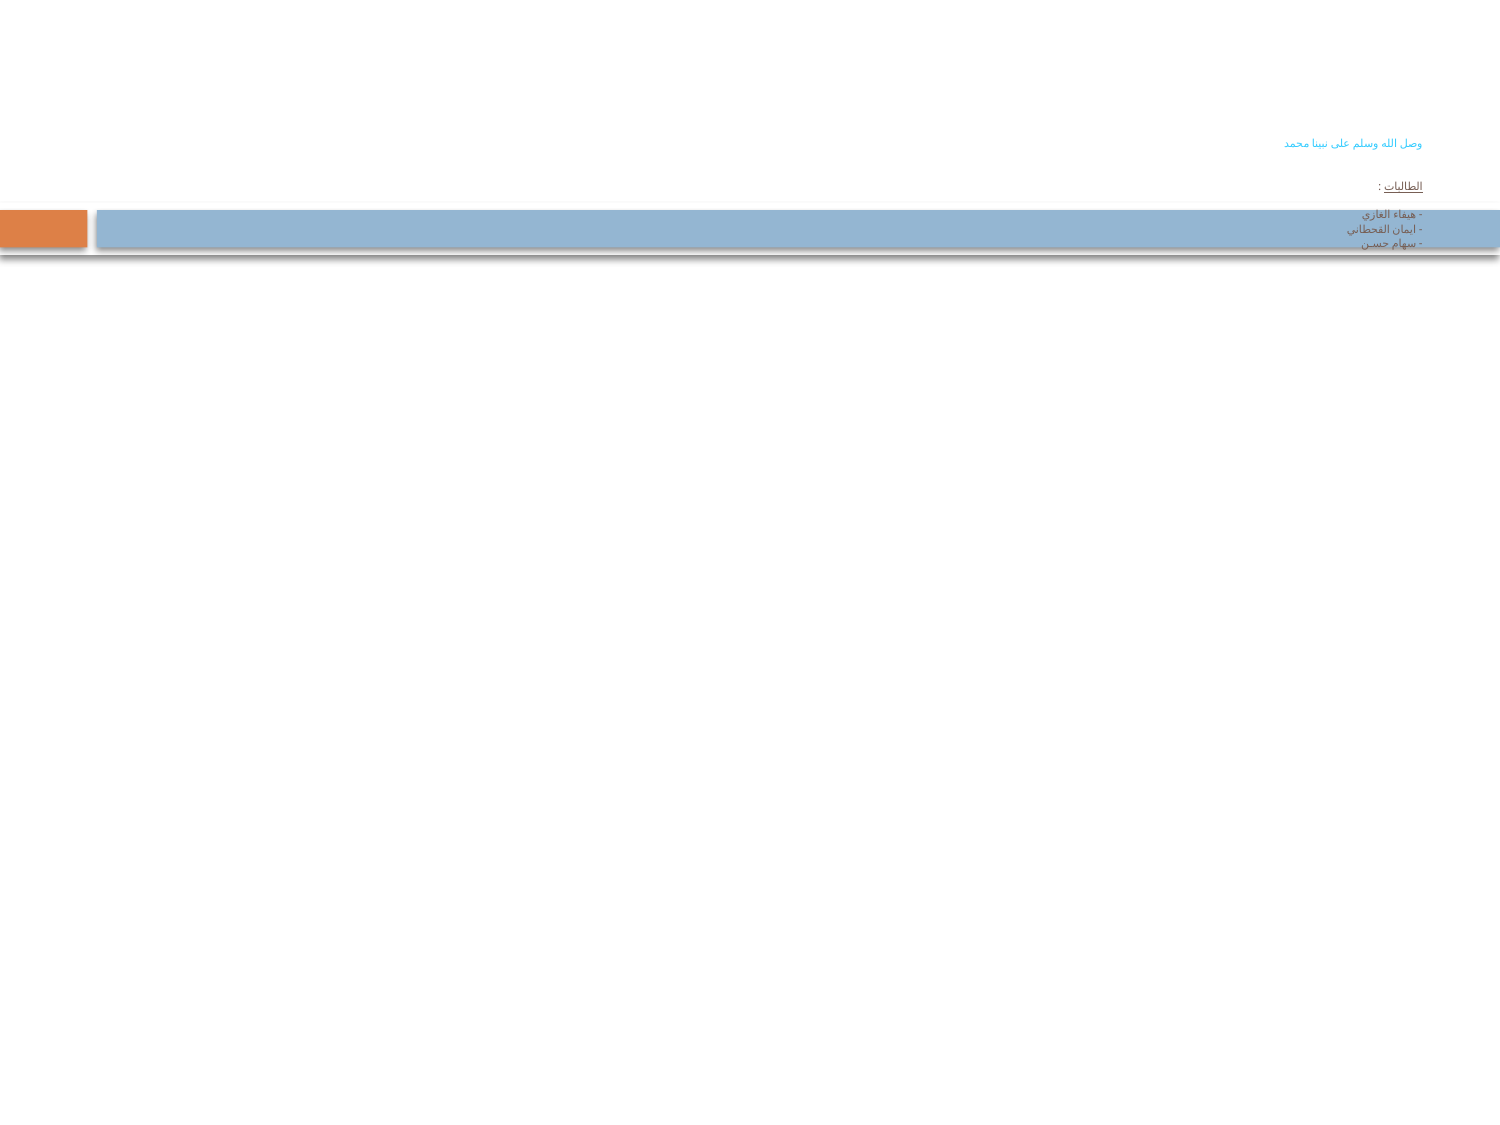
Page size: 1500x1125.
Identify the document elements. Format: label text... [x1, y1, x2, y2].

title وصل الله وسلم على نبينا محمد الطالبات : - هيفاء الغازي - ايمان القحطاني - سهام حسـن [99, 37, 1438, 268]
